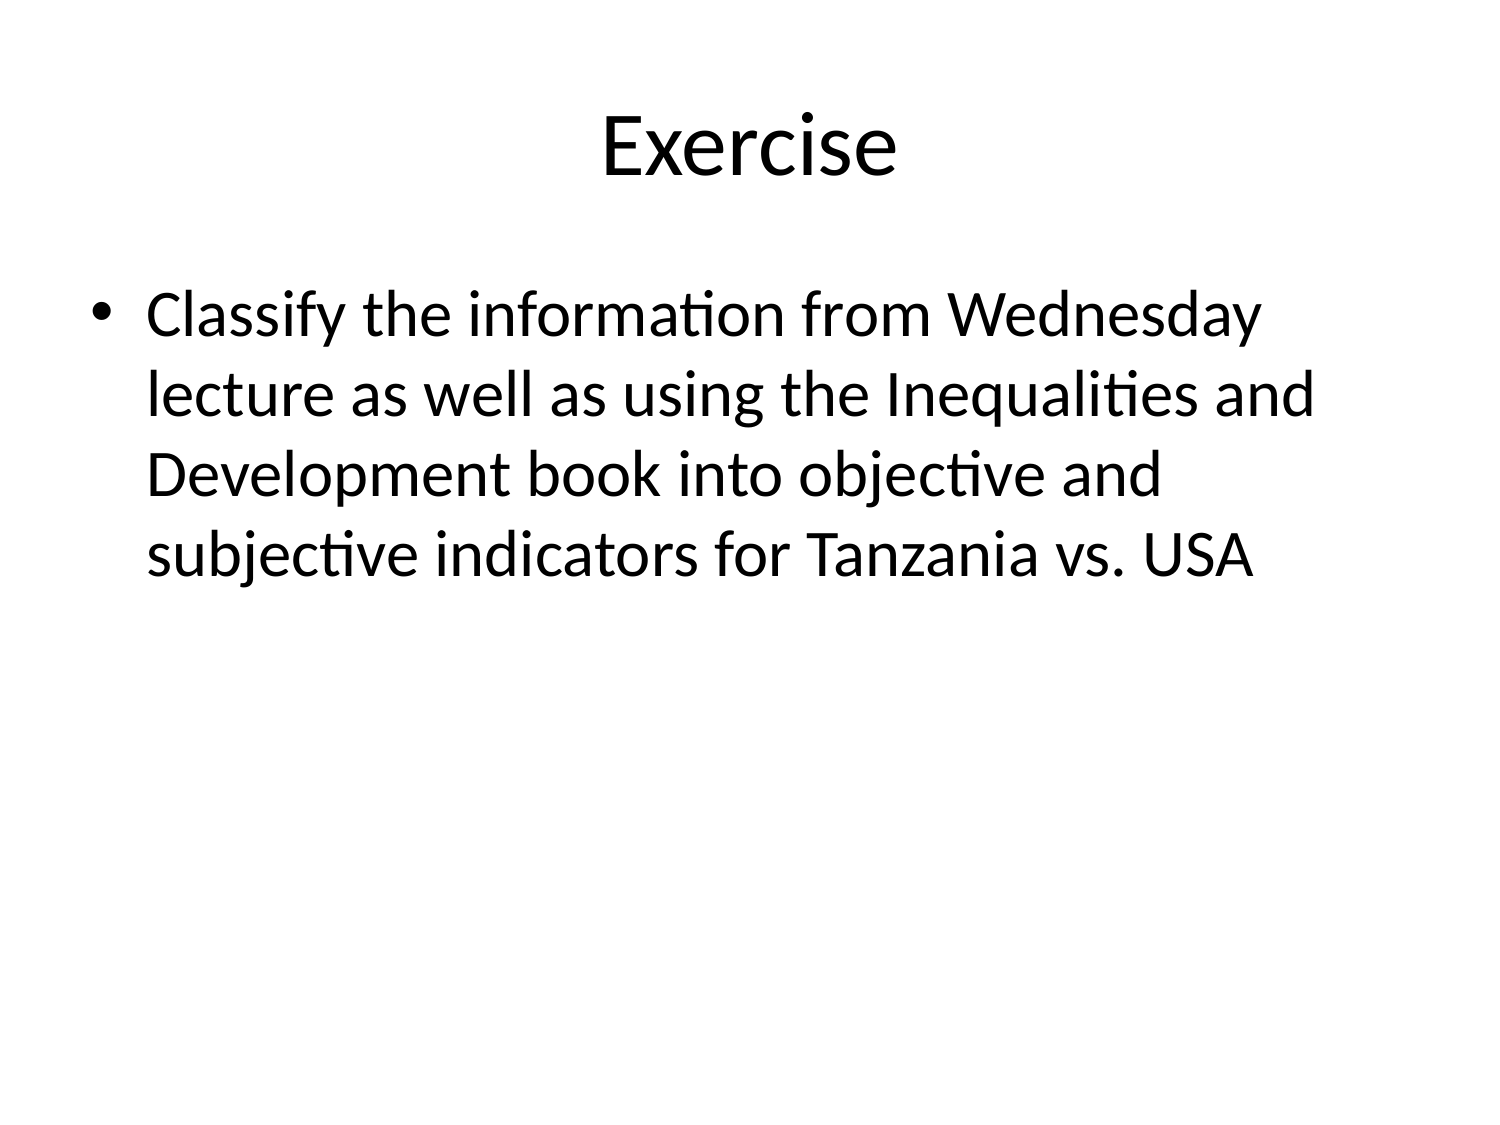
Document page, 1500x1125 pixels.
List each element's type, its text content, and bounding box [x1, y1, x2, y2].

list Classify the information from Wednesday lecture as well as using the Inequalities and Development book into objective and subjective indicators for Tanzania vs. USA [75, 262, 1425, 1005]
title Exercise [75, 45, 1425, 233]
